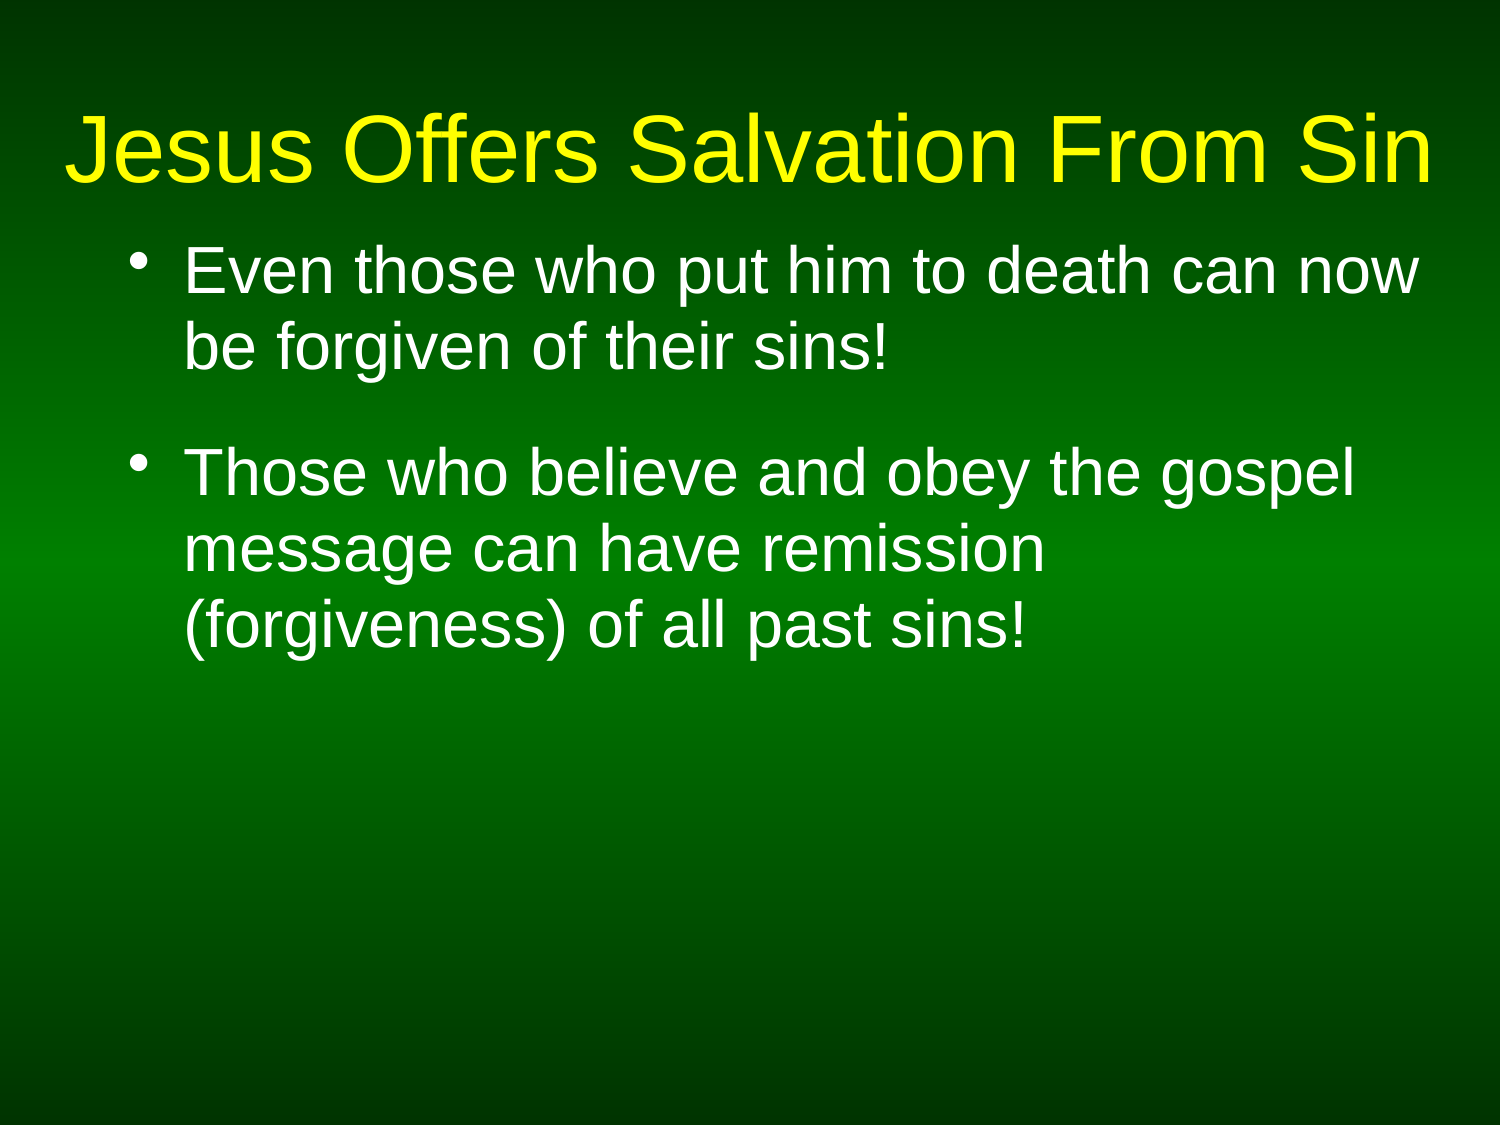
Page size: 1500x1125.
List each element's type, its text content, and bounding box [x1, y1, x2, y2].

title Jesus Offers Salvation From Sin [37, 50, 1463, 238]
list Even those who put him to death can now be forgiven of their sins! Those who believe and obey the gospel message can have remission (forgiveness) of all past sins! [112, 224, 1463, 1125]
